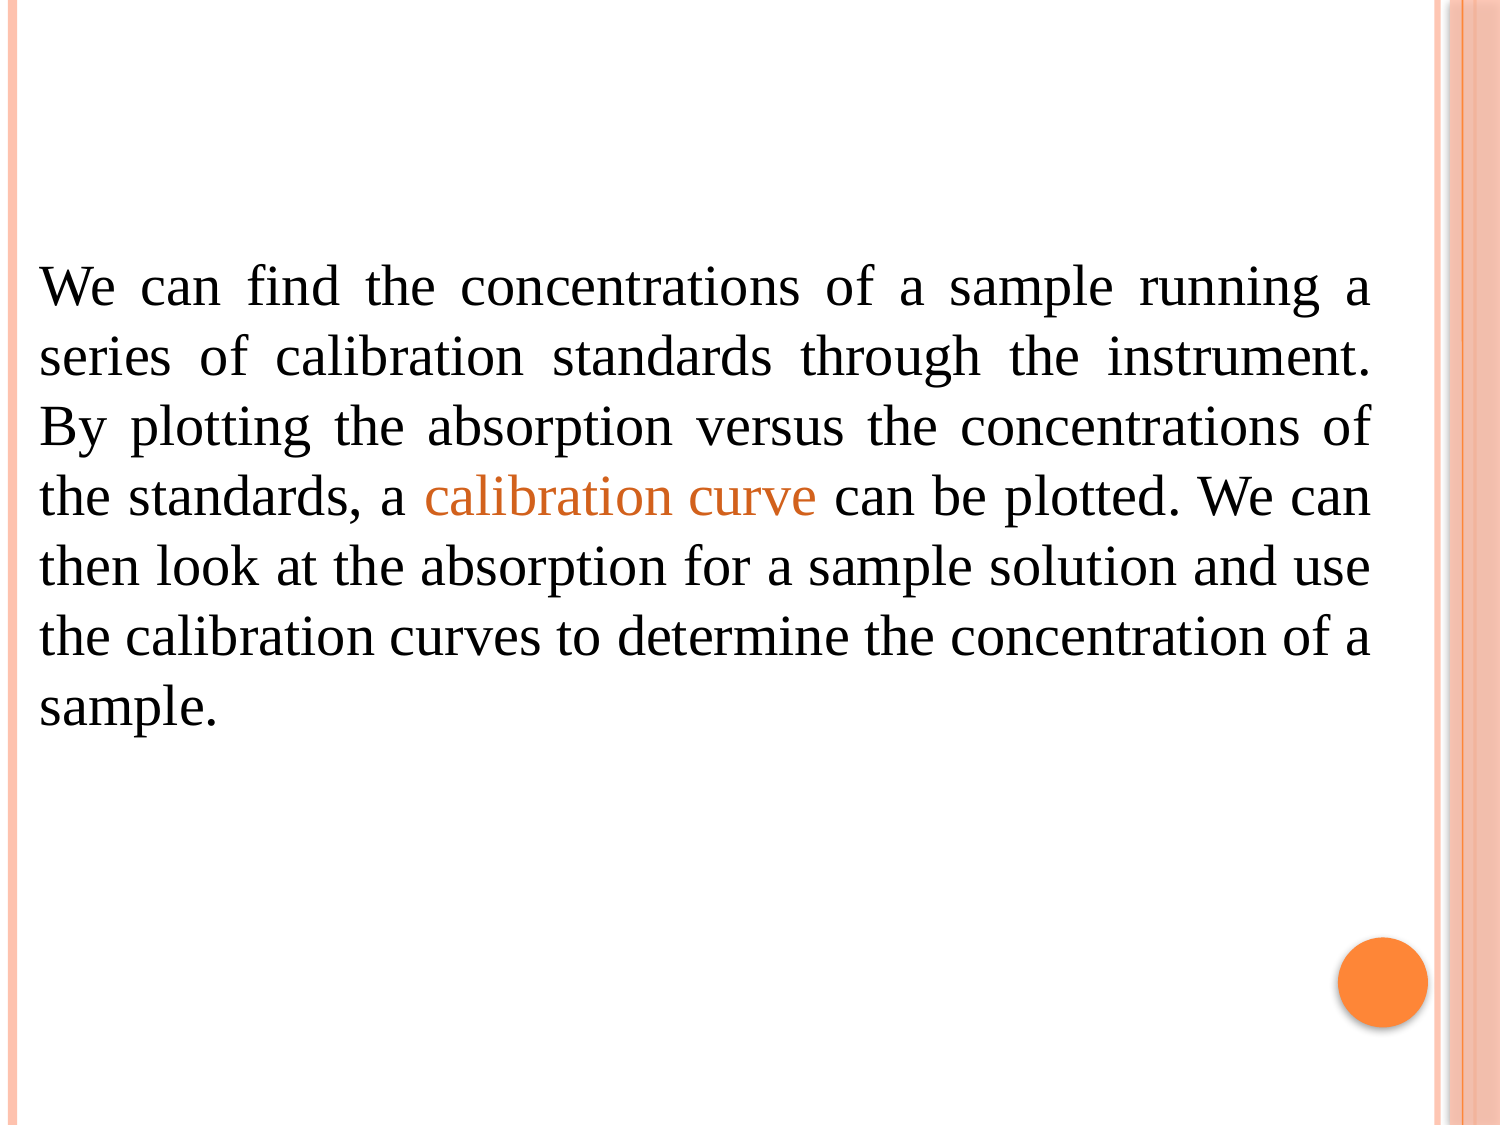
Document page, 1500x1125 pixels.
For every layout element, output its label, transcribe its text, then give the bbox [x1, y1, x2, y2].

text_box We can find the concentrations of a sample running a series of calibration standards through the instrument. By plotting the absorption versus the concentrations of the standards, a calibration curve can be plotted. We can then look at the absorption for a sample solution and use the calibration curves to determine the concentration of a sample. [24, 239, 1388, 745]
